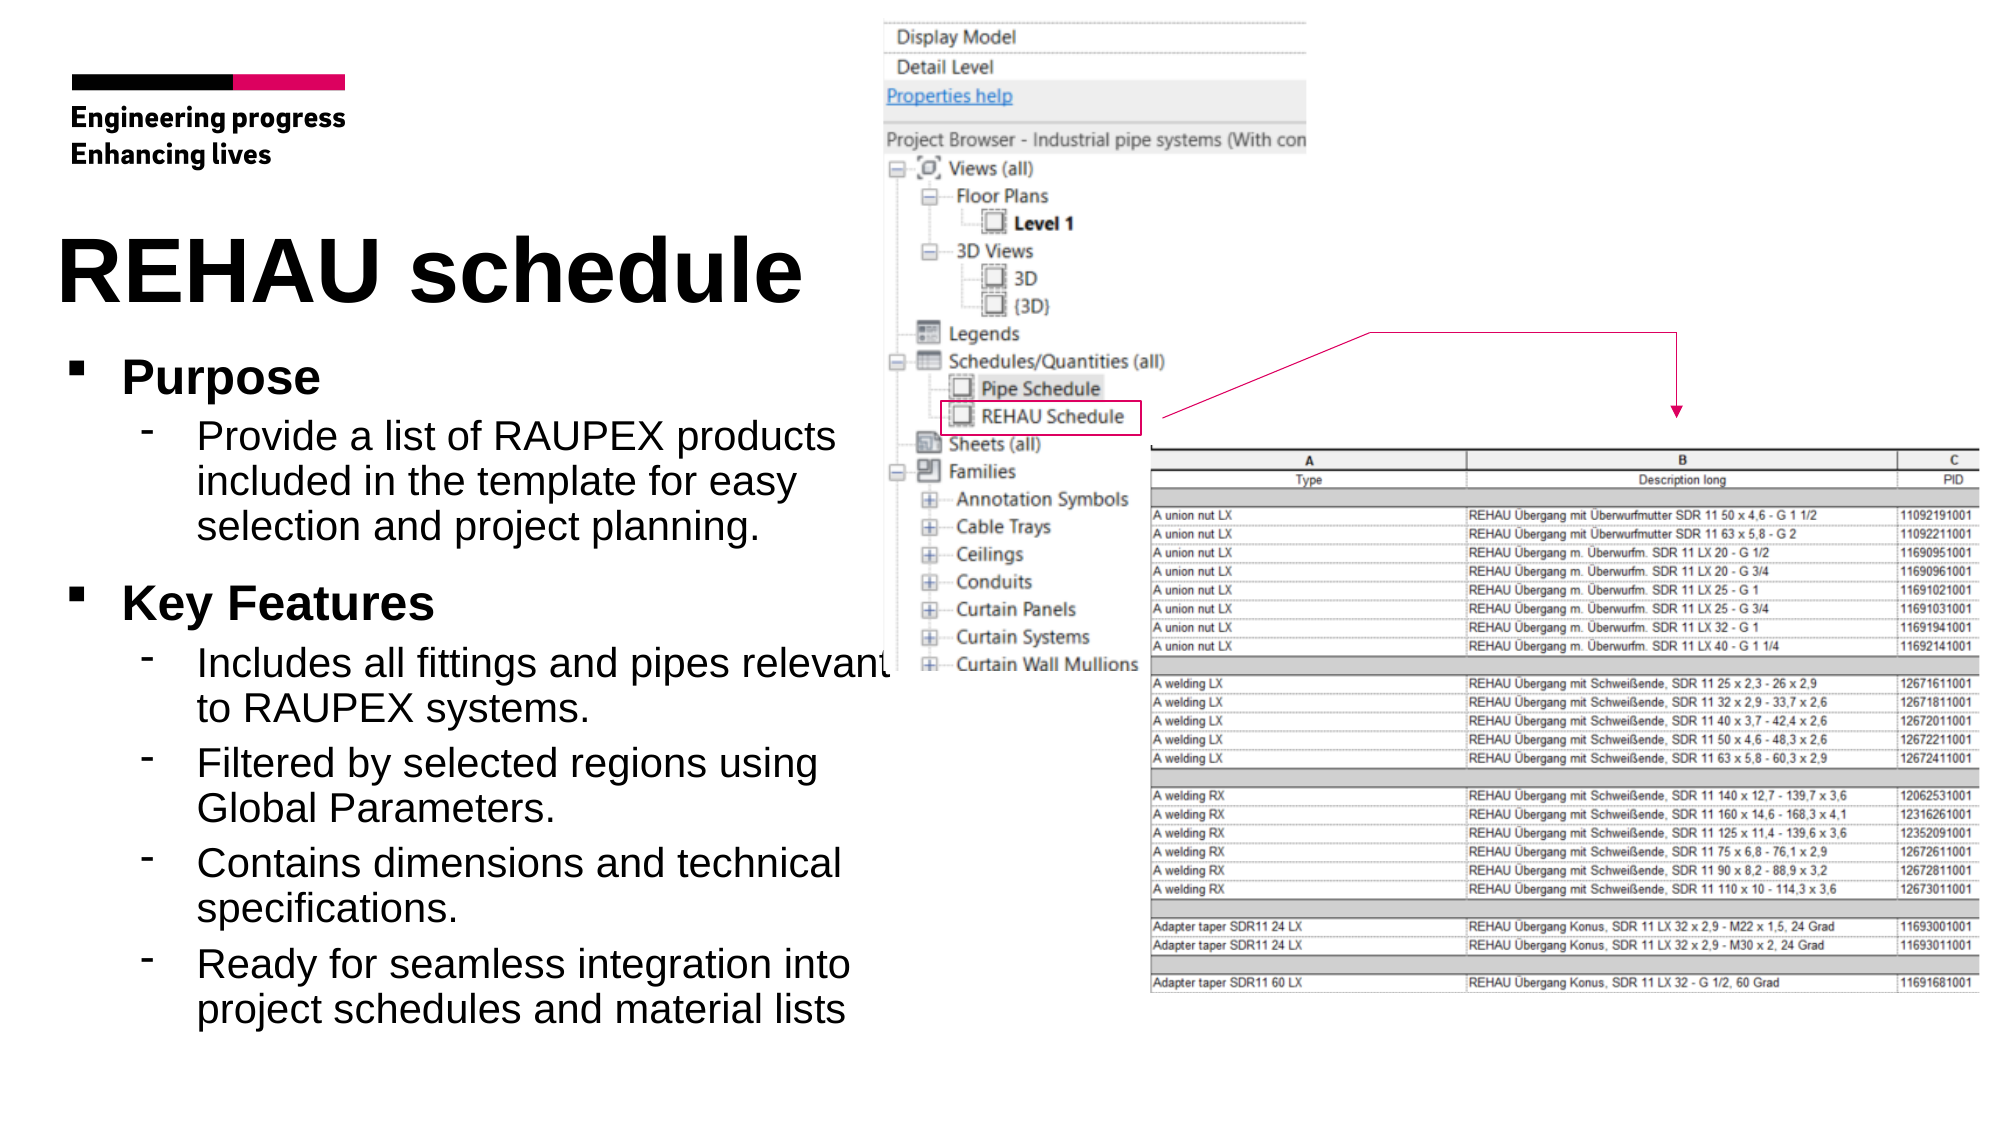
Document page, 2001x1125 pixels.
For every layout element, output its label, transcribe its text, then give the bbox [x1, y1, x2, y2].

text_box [1162, 332, 1677, 418]
title REHAU schedule [56, 210, 883, 345]
picture [1150, 444, 1980, 993]
list Purpose Provide a list of RAUPEX products included in the template for easy selection and project planning. Key Features Includes all fittings and pipes relevant to RAUPEX systems. Filtered by selected regions using Global Parameters. Contains dimensions and technical specifications. Ready for seamless integration into project schedules and material lists [65, 344, 958, 1066]
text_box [883, 18, 1307, 671]
picture [72, 74, 345, 171]
